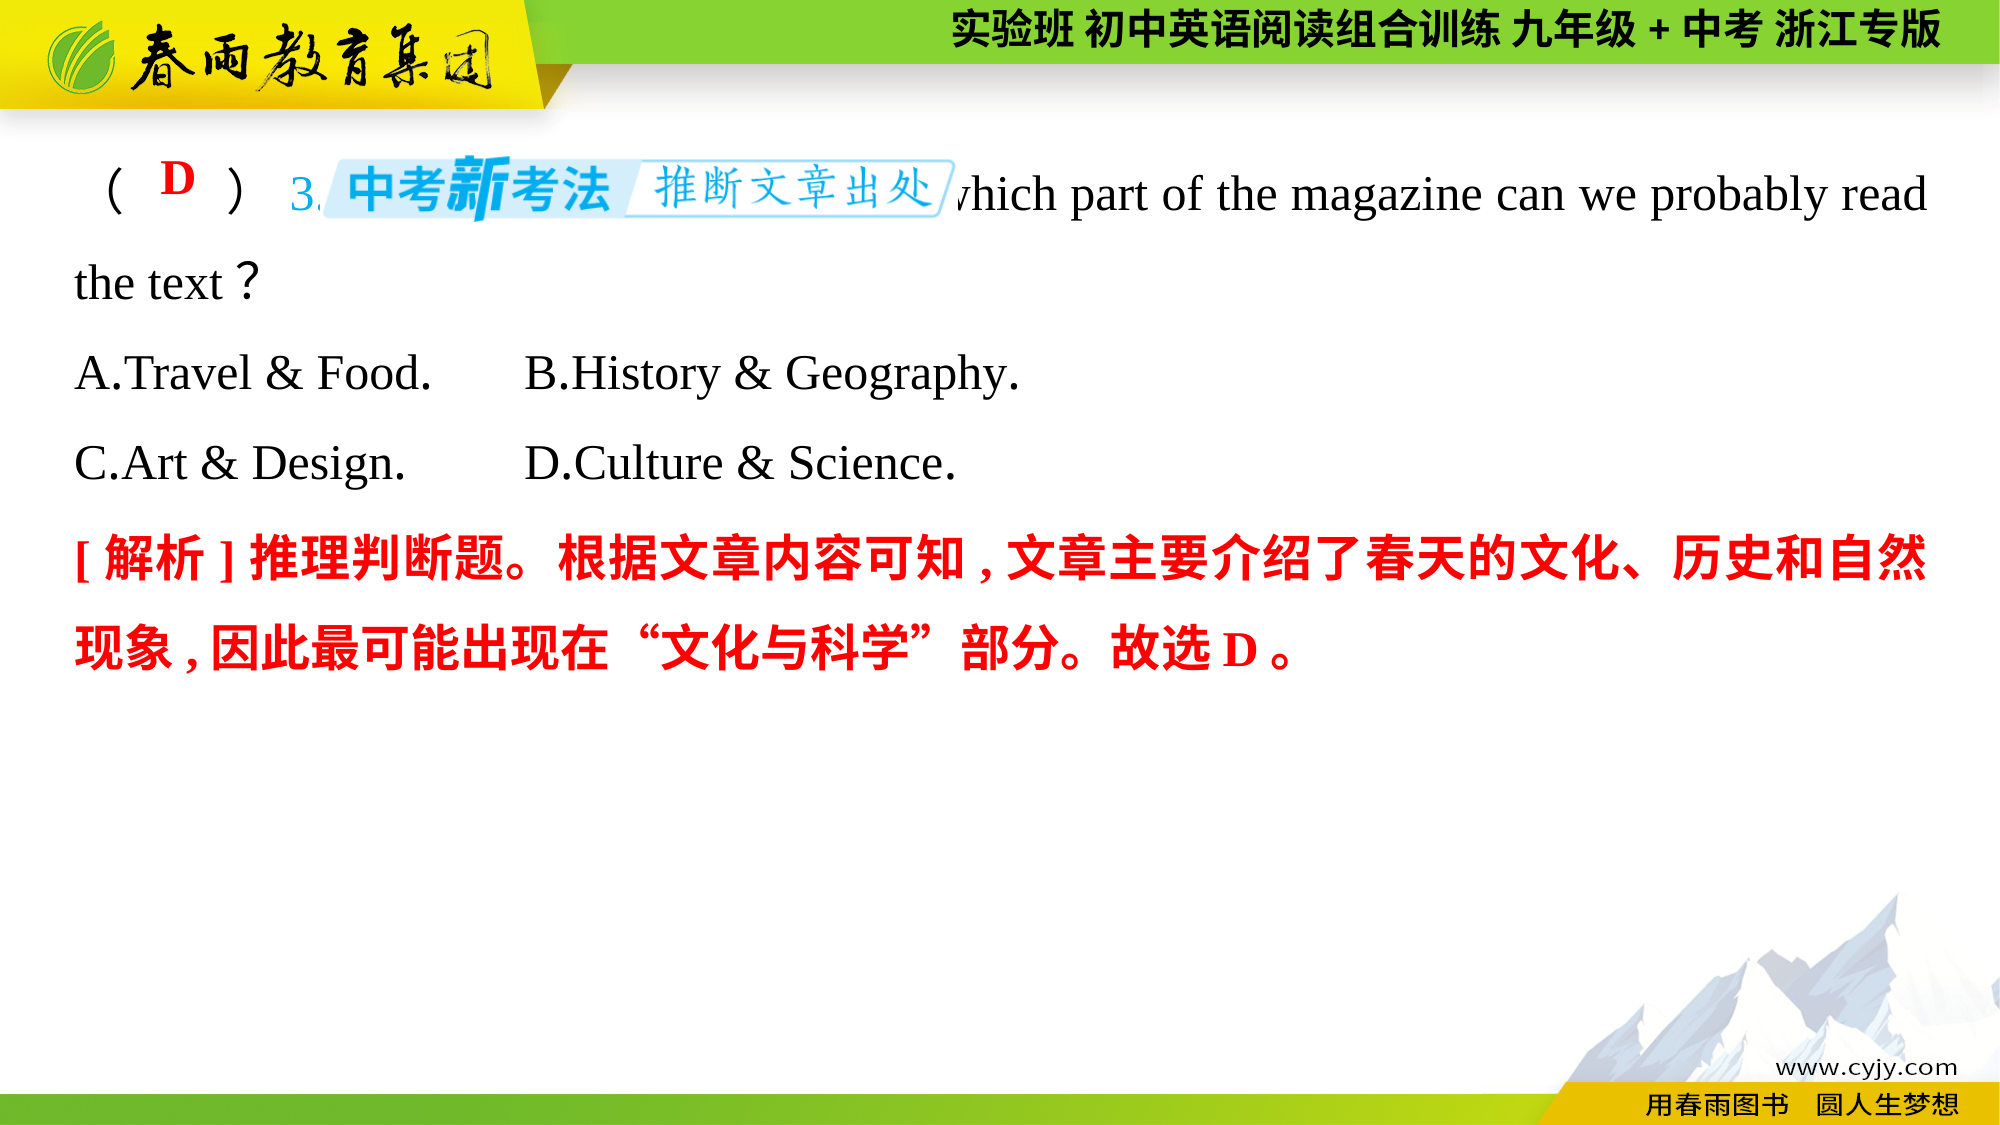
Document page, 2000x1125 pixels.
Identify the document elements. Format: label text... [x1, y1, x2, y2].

text_box D [145, 137, 212, 213]
text_box [解析]推理判断题。根据文章内容可知,文章主要介绍了春天的文化、历史和自然现象,因此最可能出现在“文化与科学”部分。故选D。 [59, 488, 1944, 684]
picture [0, 0, 2000, 1125]
list （ ）3. In which part of the magazine can we probably read the text？ A.Travel & Food. B.History & Geography. C.Art & Design. D.Culture & Science. [59, 122, 1944, 488]
